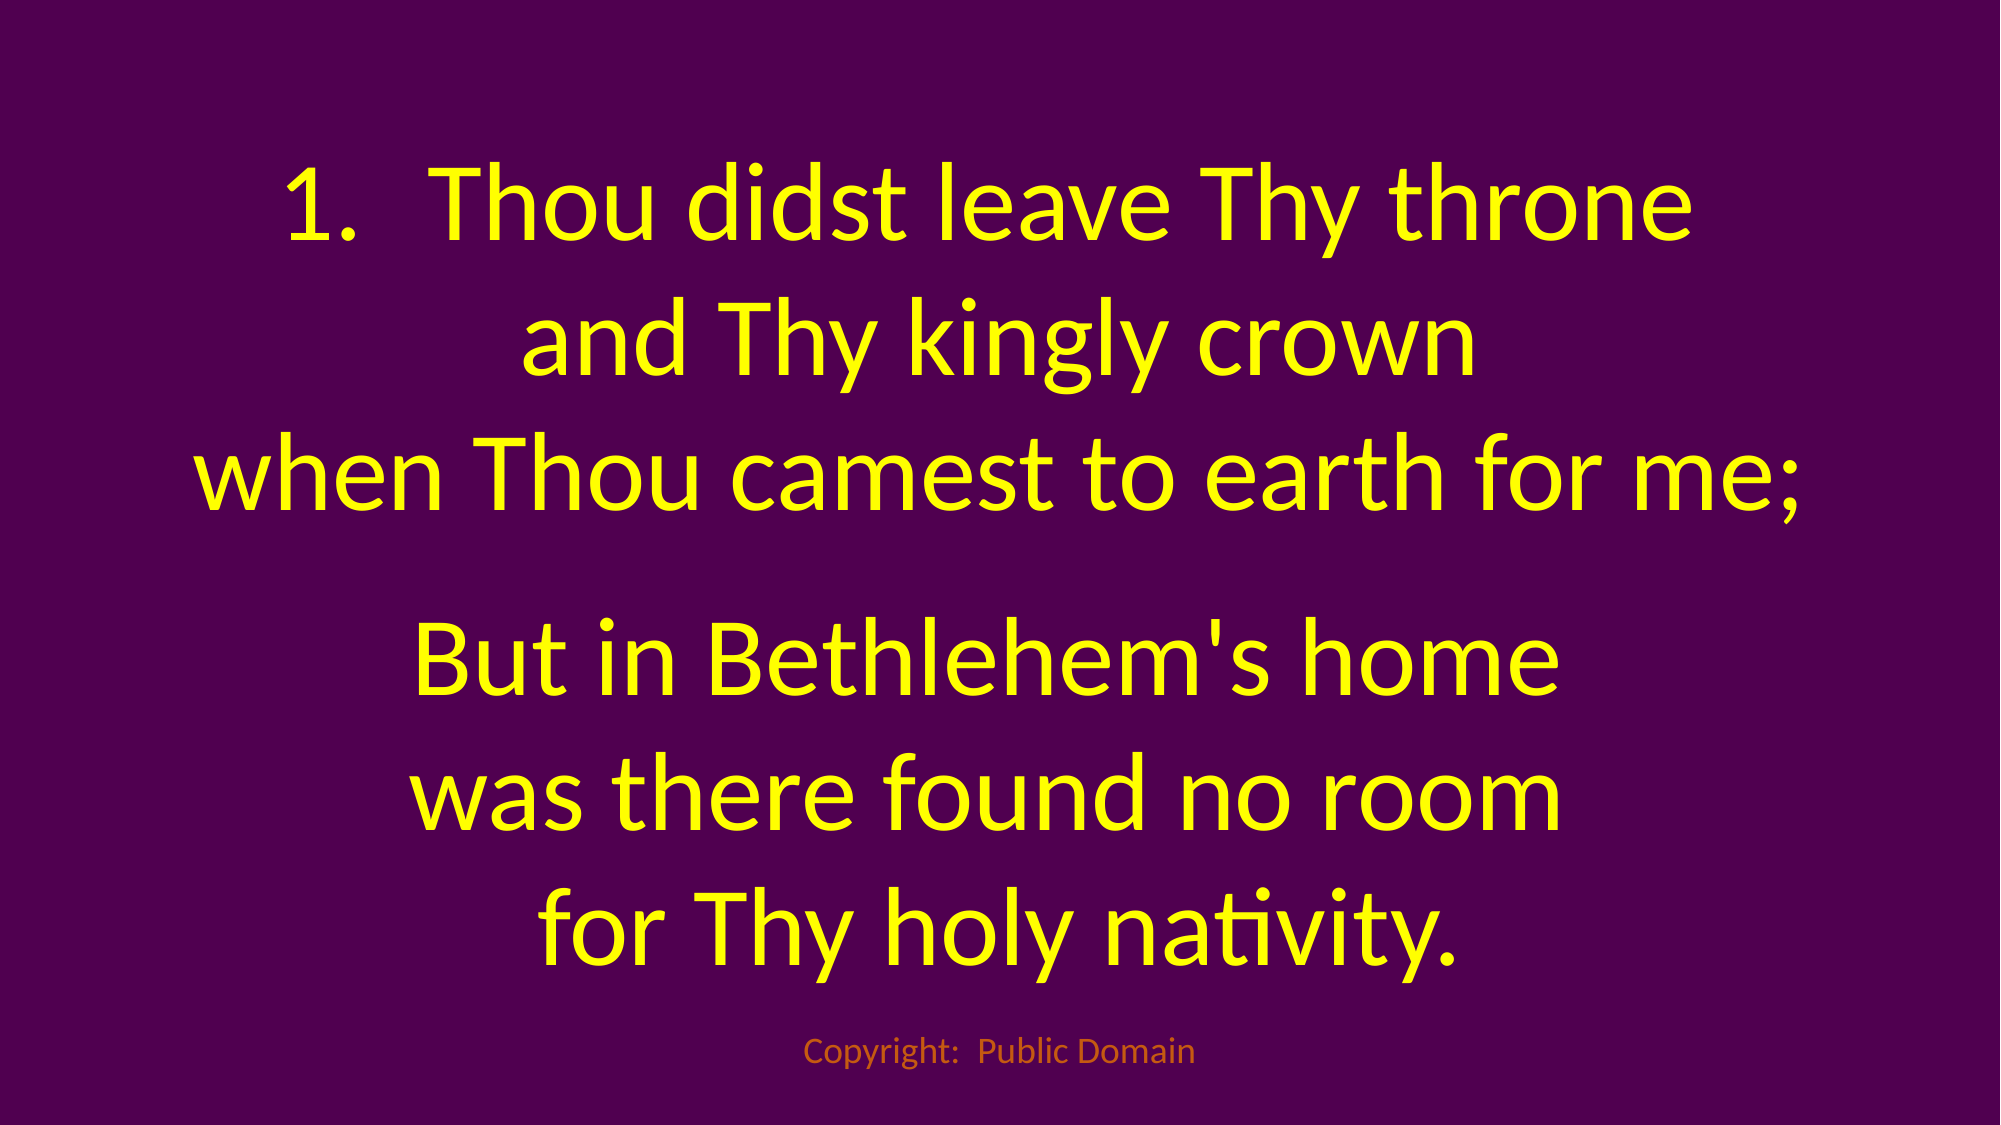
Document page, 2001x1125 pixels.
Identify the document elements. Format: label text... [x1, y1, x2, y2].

text_box Copyright: Public Domain [26, 1018, 1973, 1079]
text_box 1. Thou didst leave Thy throne and Thy kingly crown when Thou camest to earth for me; But in Bethlehem's home was there found no room for Thy holy nativity. [0, 120, 2000, 996]
